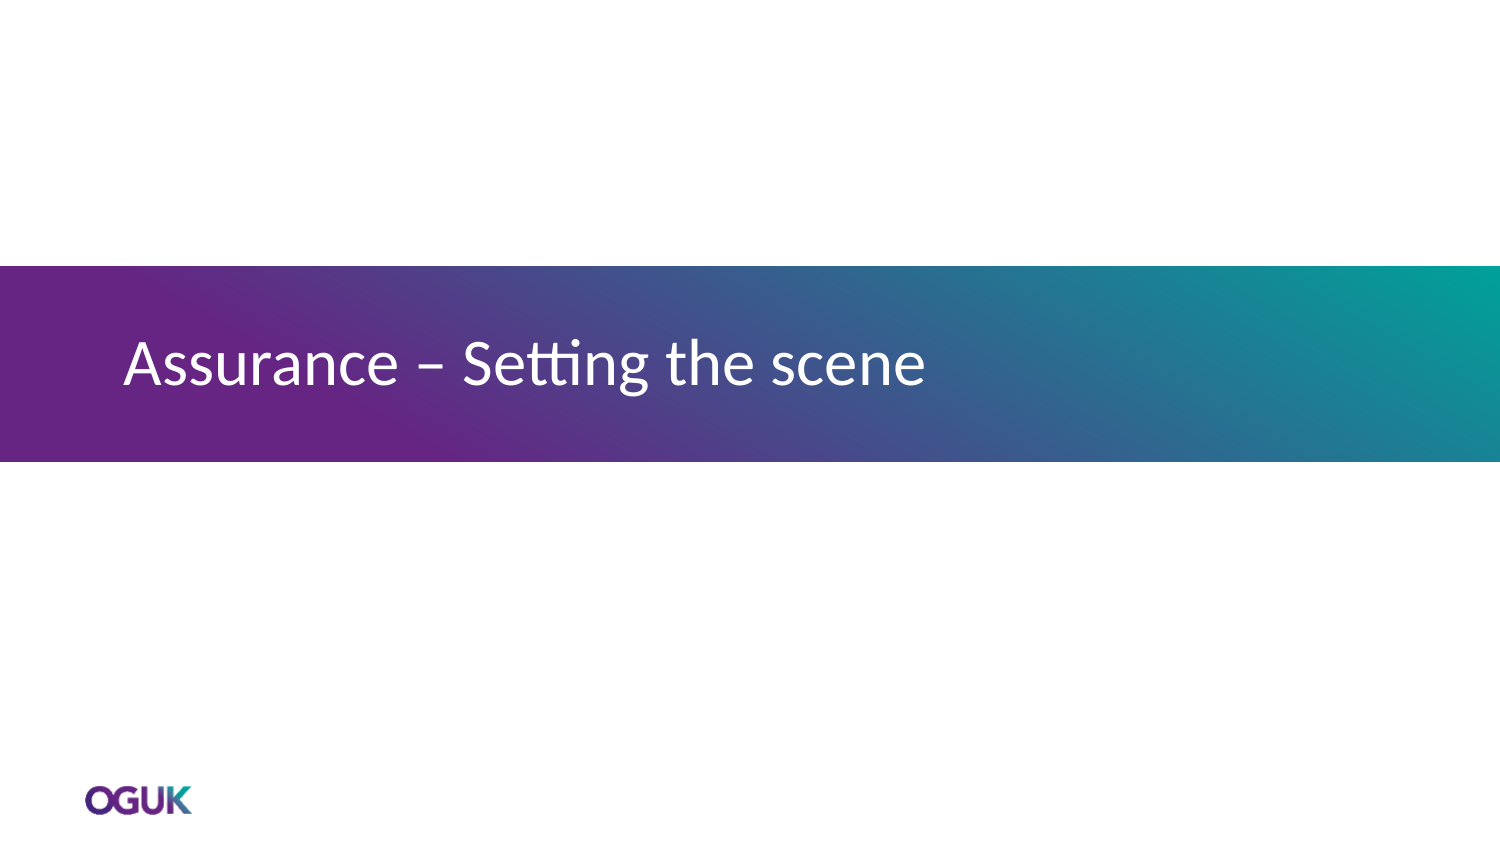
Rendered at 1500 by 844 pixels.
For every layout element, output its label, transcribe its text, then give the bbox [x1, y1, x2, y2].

title Assurance – Setting the scene [123, 266, 1412, 462]
picture [76, 778, 200, 822]
